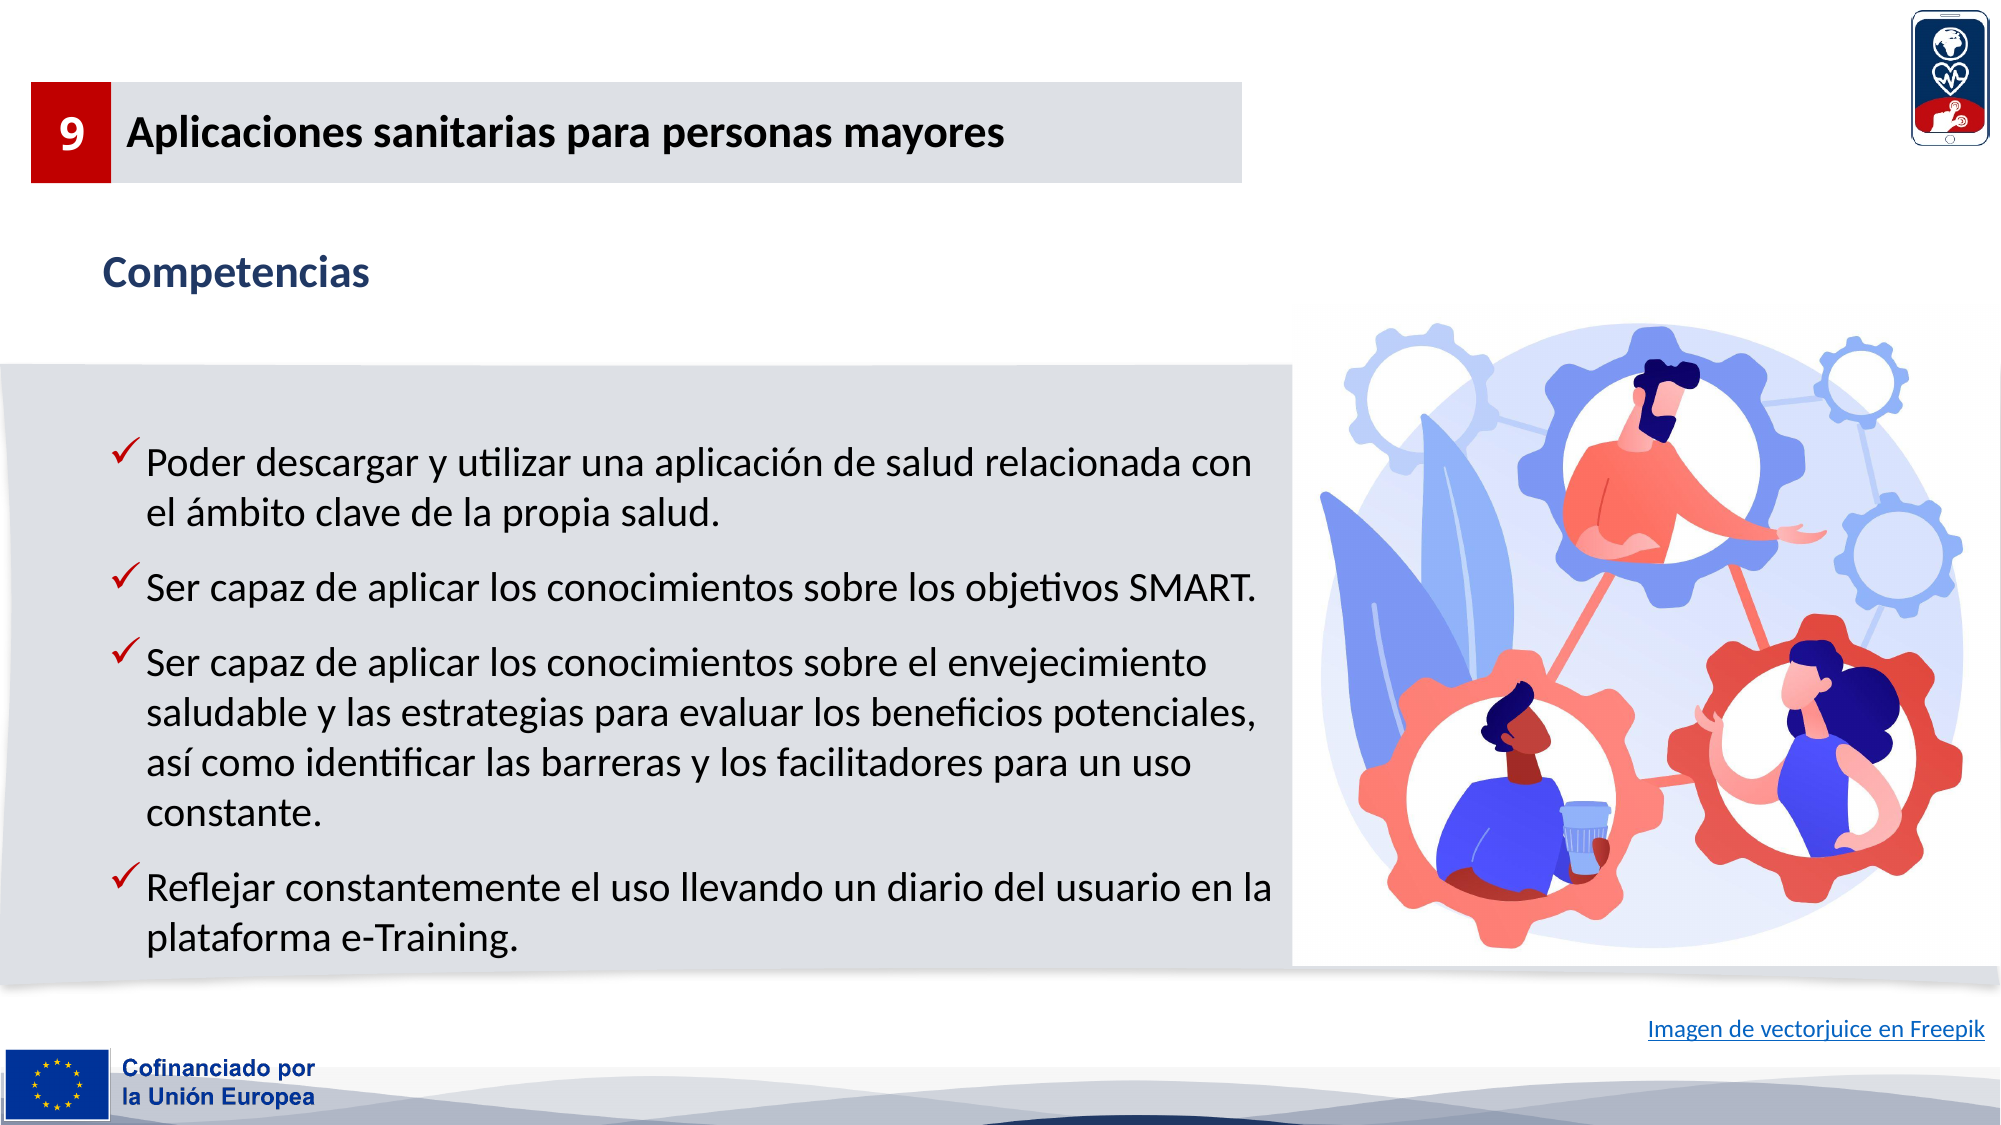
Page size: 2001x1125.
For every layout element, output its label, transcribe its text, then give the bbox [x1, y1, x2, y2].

text_box 1 [18, 71, 87, 142]
text_box Aplicaciones sanitarias para personas mayores [111, 82, 1242, 183]
list Poder descargar y utilizar una aplicación de salud relacionada con el ámbito clave de la propia salud. Ser capaz de aplicar los conocimientos sobre los objetivos SMART. Ser capaz de aplicar los conocimientos sobre el envejecimiento saludable y las estrategias para evaluar los beneficios potenciales, así como identificar las barreras y los facilitadores para un uso constante. Reflejar constantemente el uso llevando un diario del usuario en la plataforma e-Training. [93, 427, 1292, 966]
text_box Imagen de vectorjuice en Freepik [561, 1005, 2000, 1051]
text_box 9 [44, 96, 113, 167]
picture [1292, 304, 2000, 966]
picture [0, 1044, 2001, 1125]
picture [1911, 10, 1990, 146]
title Competencias [87, 221, 1813, 324]
text_box [30, 81, 112, 184]
